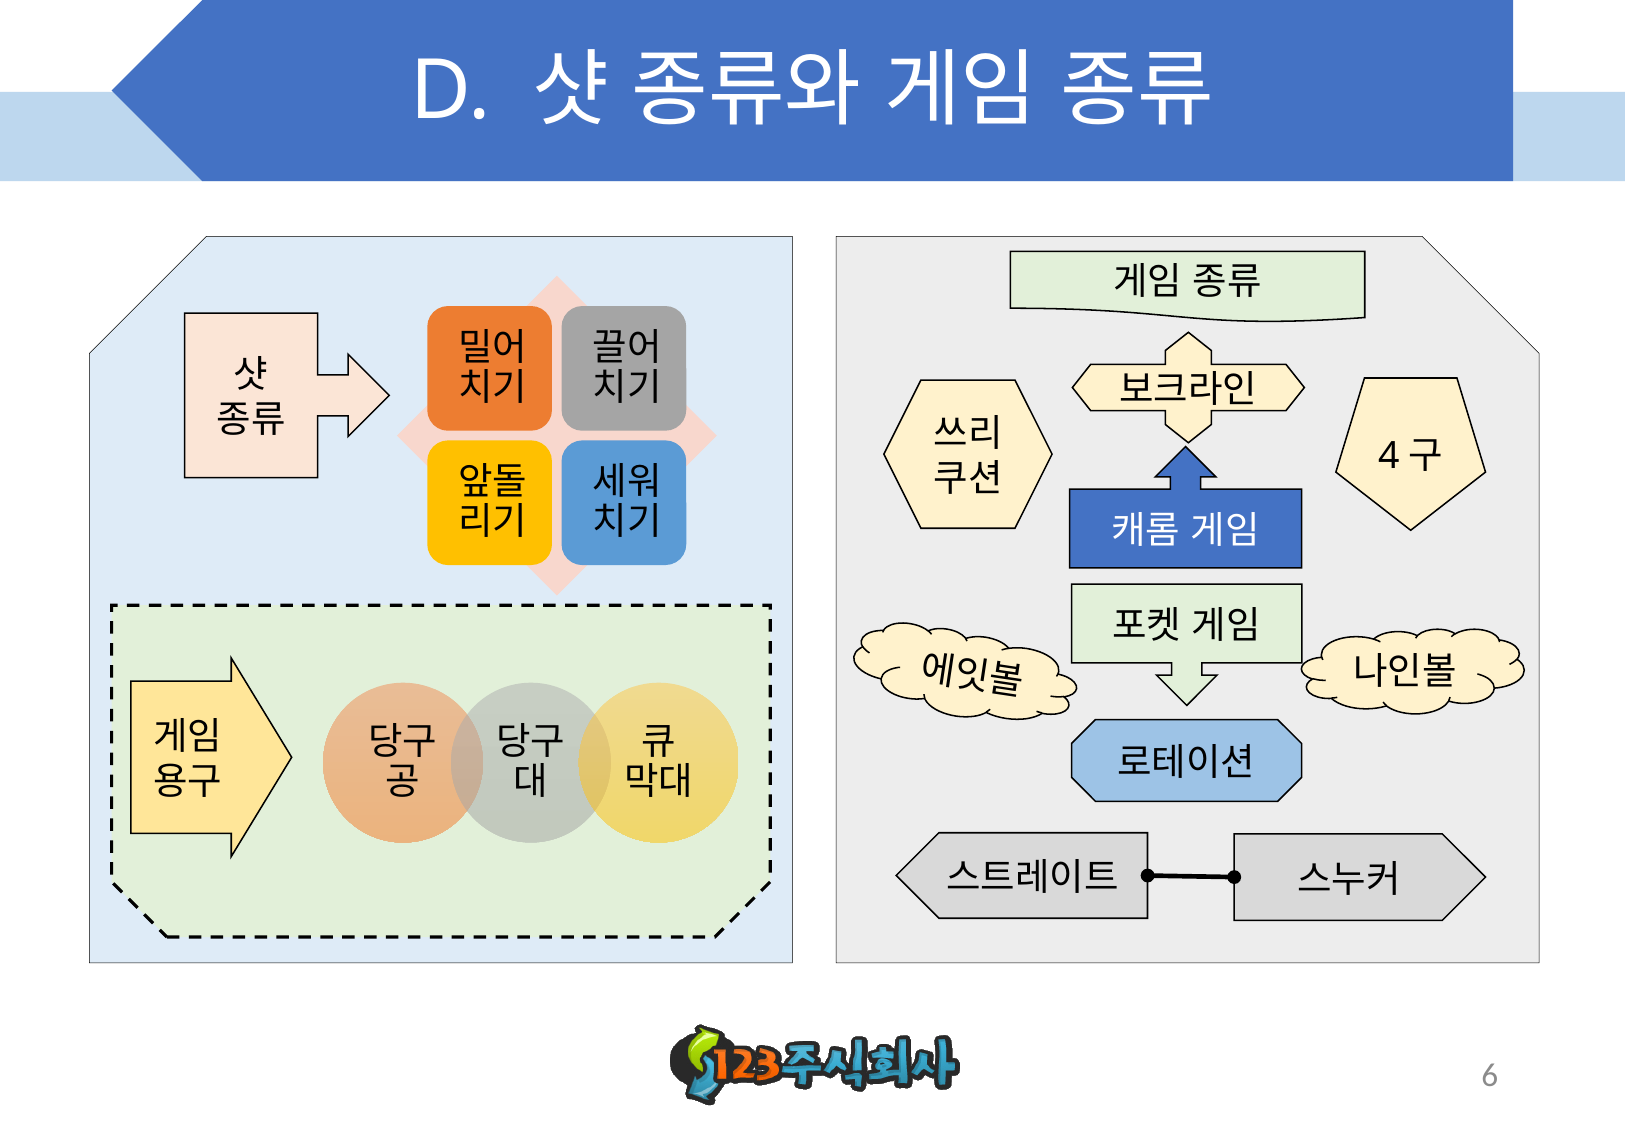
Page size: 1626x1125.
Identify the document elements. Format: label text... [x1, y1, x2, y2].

text_box 스트레이트 [894, 831, 1149, 920]
text_box 로테이션 [1070, 718, 1303, 803]
text_box 쓰리쿠션 [882, 378, 1054, 530]
text_box 나인볼 [1300, 628, 1526, 715]
text_box 게임 종류 [1009, 250, 1366, 323]
text_box [1334, 376, 1487, 532]
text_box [379, 275, 734, 596]
text_box 게임 용구 [129, 654, 293, 861]
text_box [322, 601, 739, 924]
text_box [835, 235, 1541, 964]
text_box 보크라인 [1071, 330, 1306, 445]
text_box 포켓 게임 [1070, 583, 1303, 707]
text_box [110, 604, 730, 939]
text_box 4구 [1356, 423, 1465, 484]
text_box [739, 604, 772, 915]
text_box 에잇볼 [852, 621, 1078, 721]
picture [655, 1010, 973, 1117]
title D. 샷 종류와 게임 종류 [0, 3, 1625, 182]
slide_number 6 [1147, 1042, 1514, 1103]
text_box 샷 종류 [183, 312, 379, 479]
text_box [88, 235, 794, 964]
text_box 캐롬 게임 [1068, 445, 1303, 569]
text_box 스누커 [1233, 832, 1487, 922]
